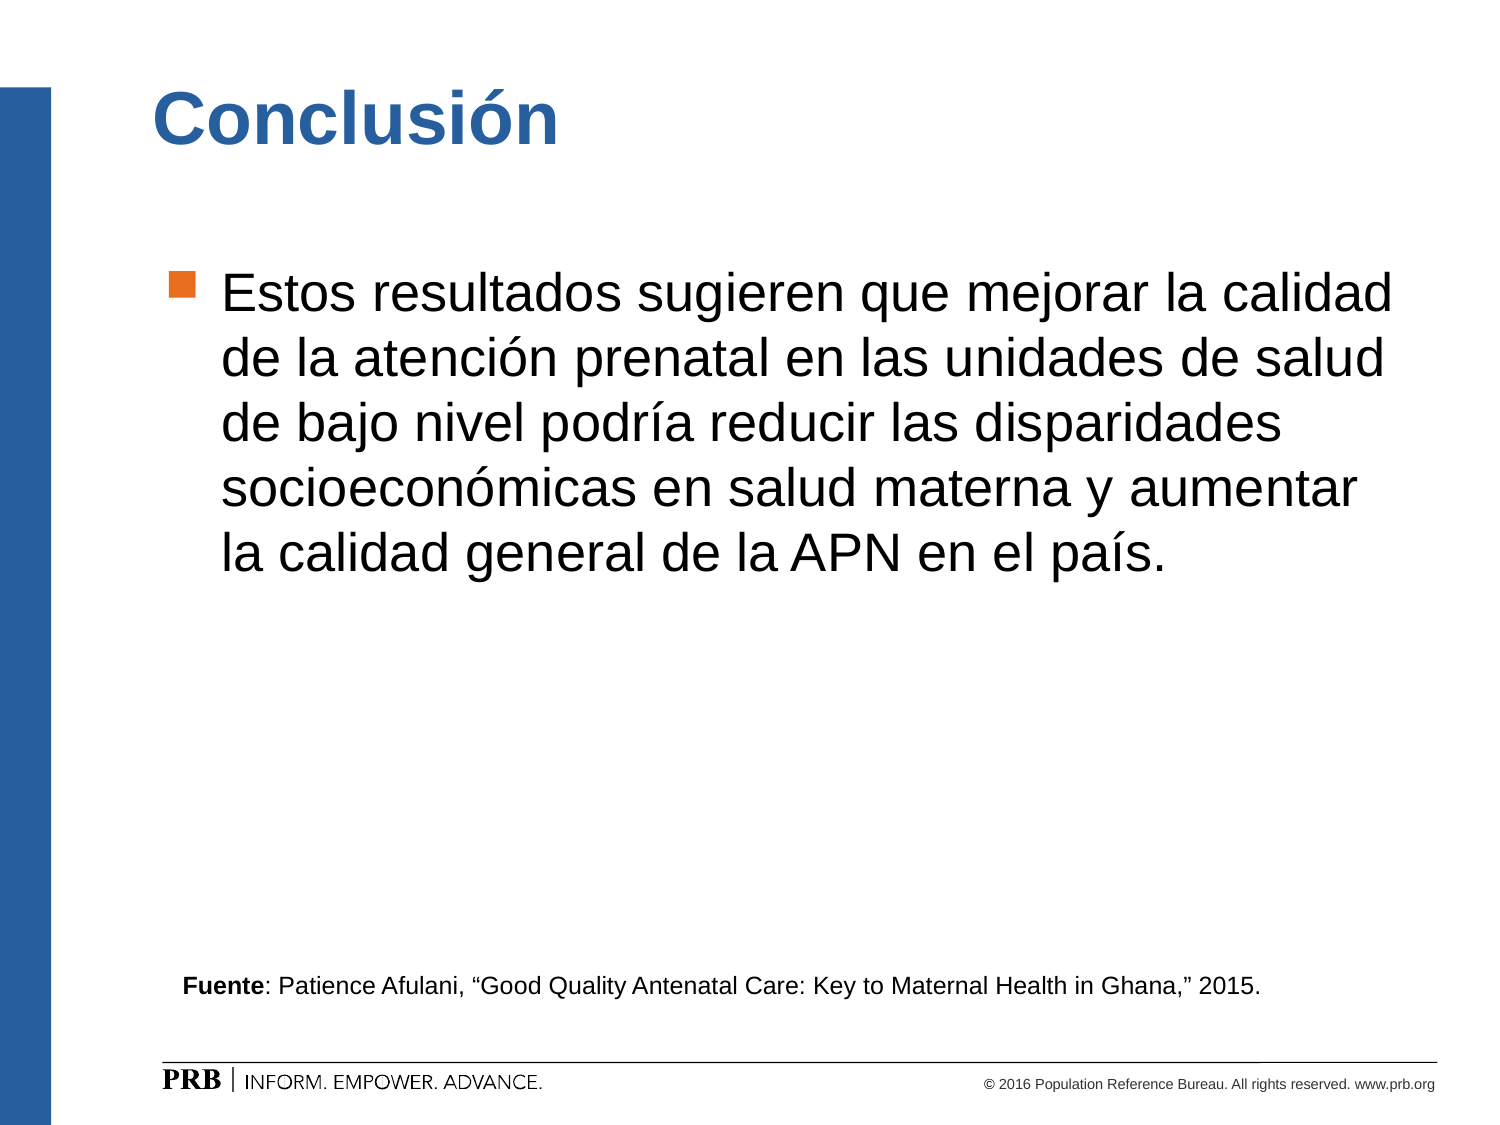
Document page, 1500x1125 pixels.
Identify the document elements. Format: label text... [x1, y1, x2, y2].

list Estos resultados sugieren que mejorar la calidad de la atención prenatal en las unidades de salud de bajo nivel podría reducir las disparidades socioeconómicas en salud materna y aumentar la calidad general de la APN en el país. [150, 249, 1418, 1013]
text_box Fuente: Patience Afulani, “Good Quality Antenatal Care: Key to Maternal Health in Ghana,” 2015. [167, 962, 1400, 1008]
title Conclusión [137, 62, 1407, 225]
